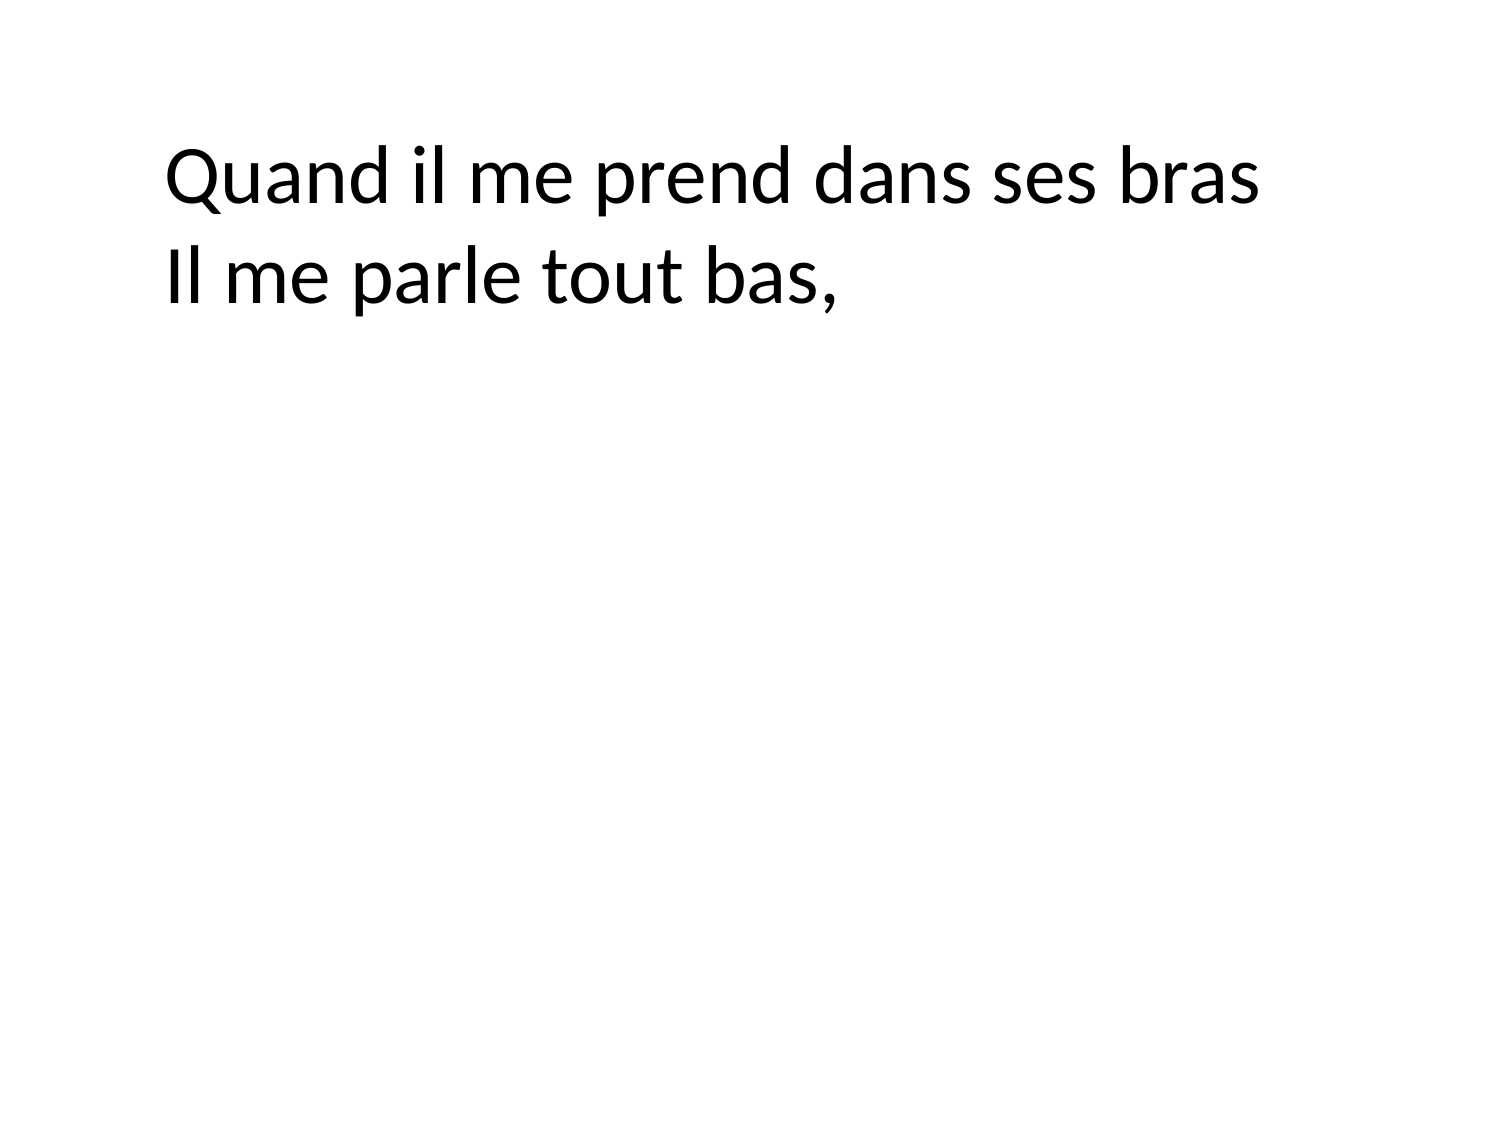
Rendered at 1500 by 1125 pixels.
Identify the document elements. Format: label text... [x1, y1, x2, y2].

text_box Quand il me prend dans ses bras Il me parle tout bas, [149, 112, 1338, 428]
